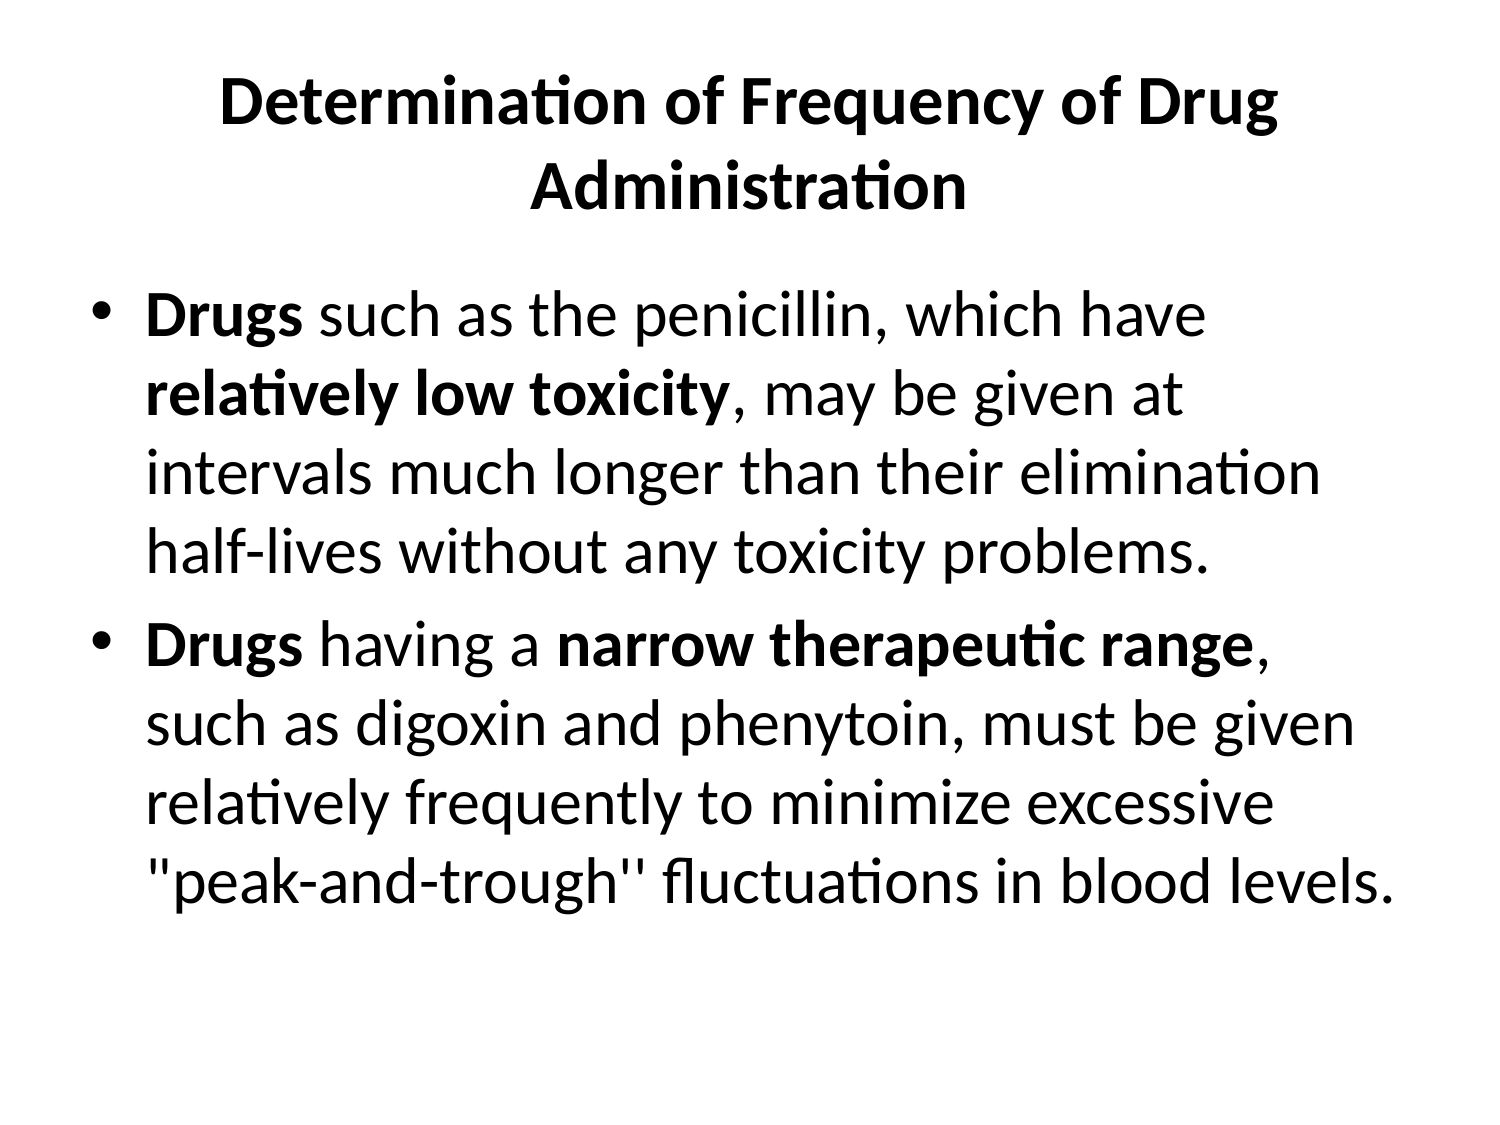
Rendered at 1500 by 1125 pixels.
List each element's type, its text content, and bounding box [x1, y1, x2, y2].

list Drugs such as the penicillin, which have relatively low toxicity, may be given at intervals much longer than their elimination half-lives without any toxicity problems. Drugs having a narrow therapeutic range, such as digoxin and phenytoin, must be given relatively frequently to minimize excessive "peak-and-trough'' fluctuations in blood levels. [75, 262, 1425, 1005]
title Determination of Frequency of Drug Administration [75, 45, 1425, 233]
